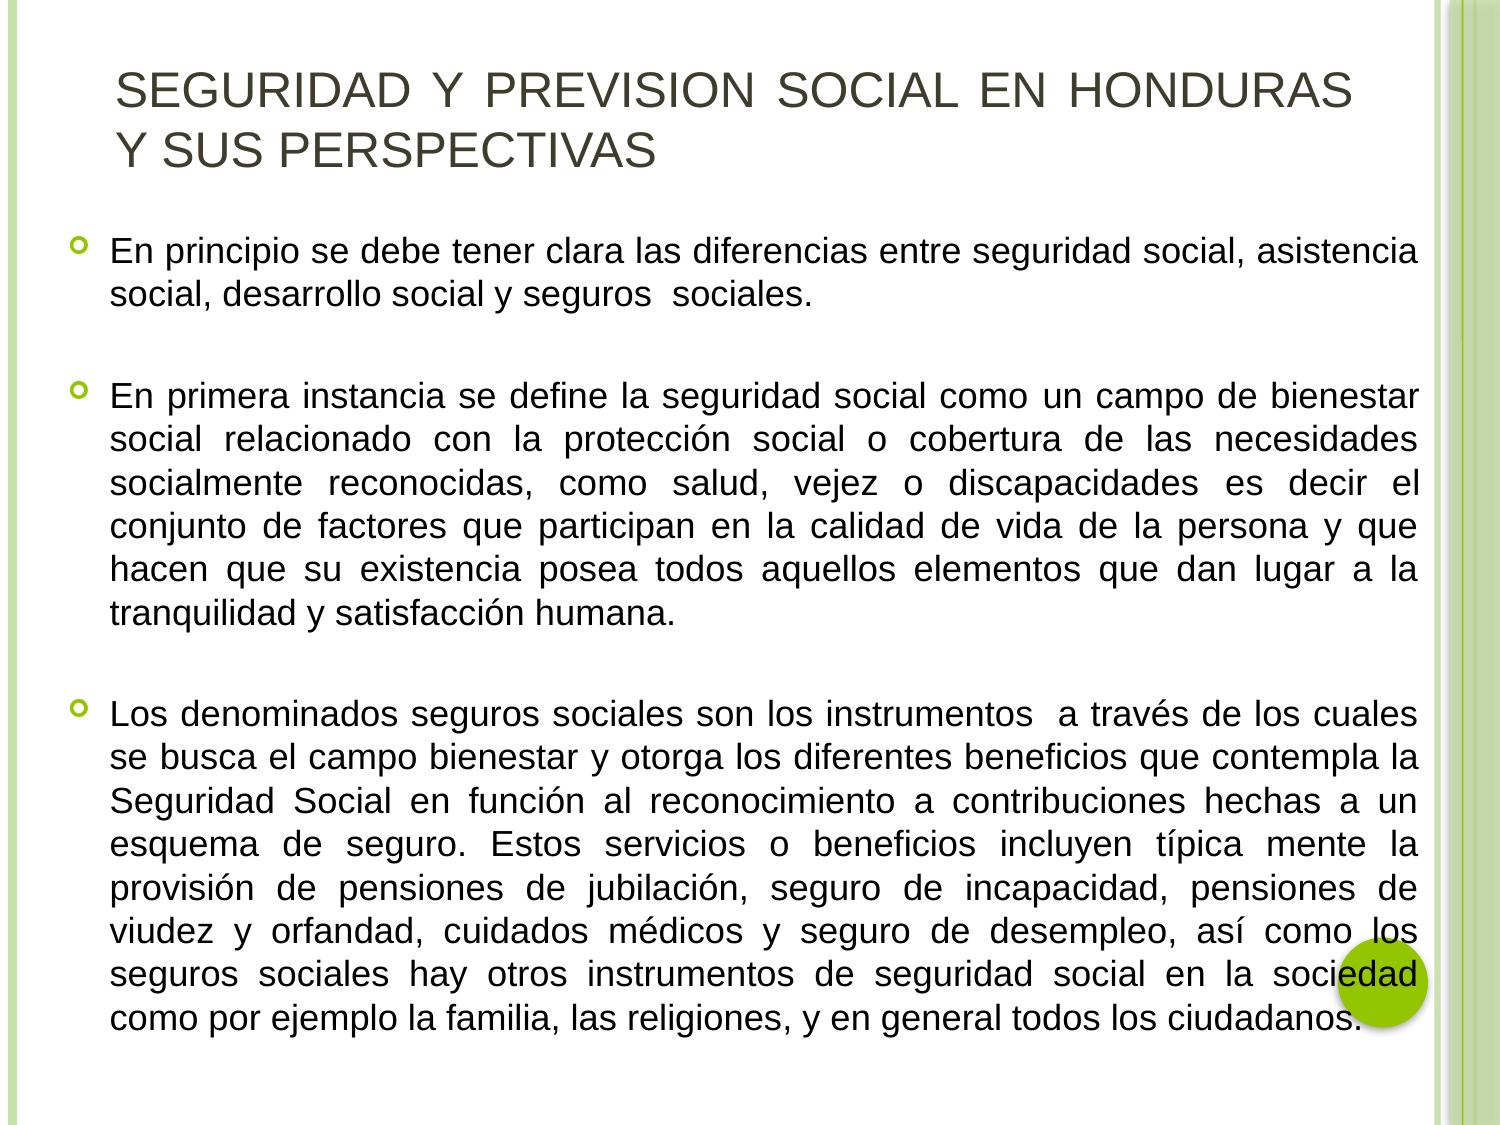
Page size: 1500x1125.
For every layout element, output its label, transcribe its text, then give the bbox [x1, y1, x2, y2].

list En principio se debe tener clara las diferencias entre seguridad social, asistencia social, desarrollo social y seguros sociales. En primera instancia se define la seguridad social como un campo de bienestar social relacionado con la protección social o cobertura de las necesidades socialmente reconocidas, como salud, vejez o discapacidades es decir el conjunto de factores que participan en la calidad de vida de la persona y que hacen que su existencia posea todos aquellos elementos que dan lugar a la tranquilidad y satisfacción humana. Los denominados seguros sociales son los instrumentos a través de los cuales se busca el campo bienestar y otorga los diferentes beneficios que contempla la Seguridad Social en función al reconocimiento a contribuciones hechas a un esquema de seguro. Estos servicios o beneficios incluyen típica mente la provisión de pensiones de jubilación, seguro de incapacidad, pensiones de viudez y orfandad, cuidados médicos y seguro de desempleo, así como los seguros sociales hay otros instrumentos de seguridad social en la sociedad como por ejemplo la familia, las religiones, y en general todos los ciudadanos. [53, 219, 1436, 1071]
title SEGURIDAD Y PREVISION SOCIAL EN HONDURAS Y SUS PERSPECTIVAS [100, 42, 1369, 185]
